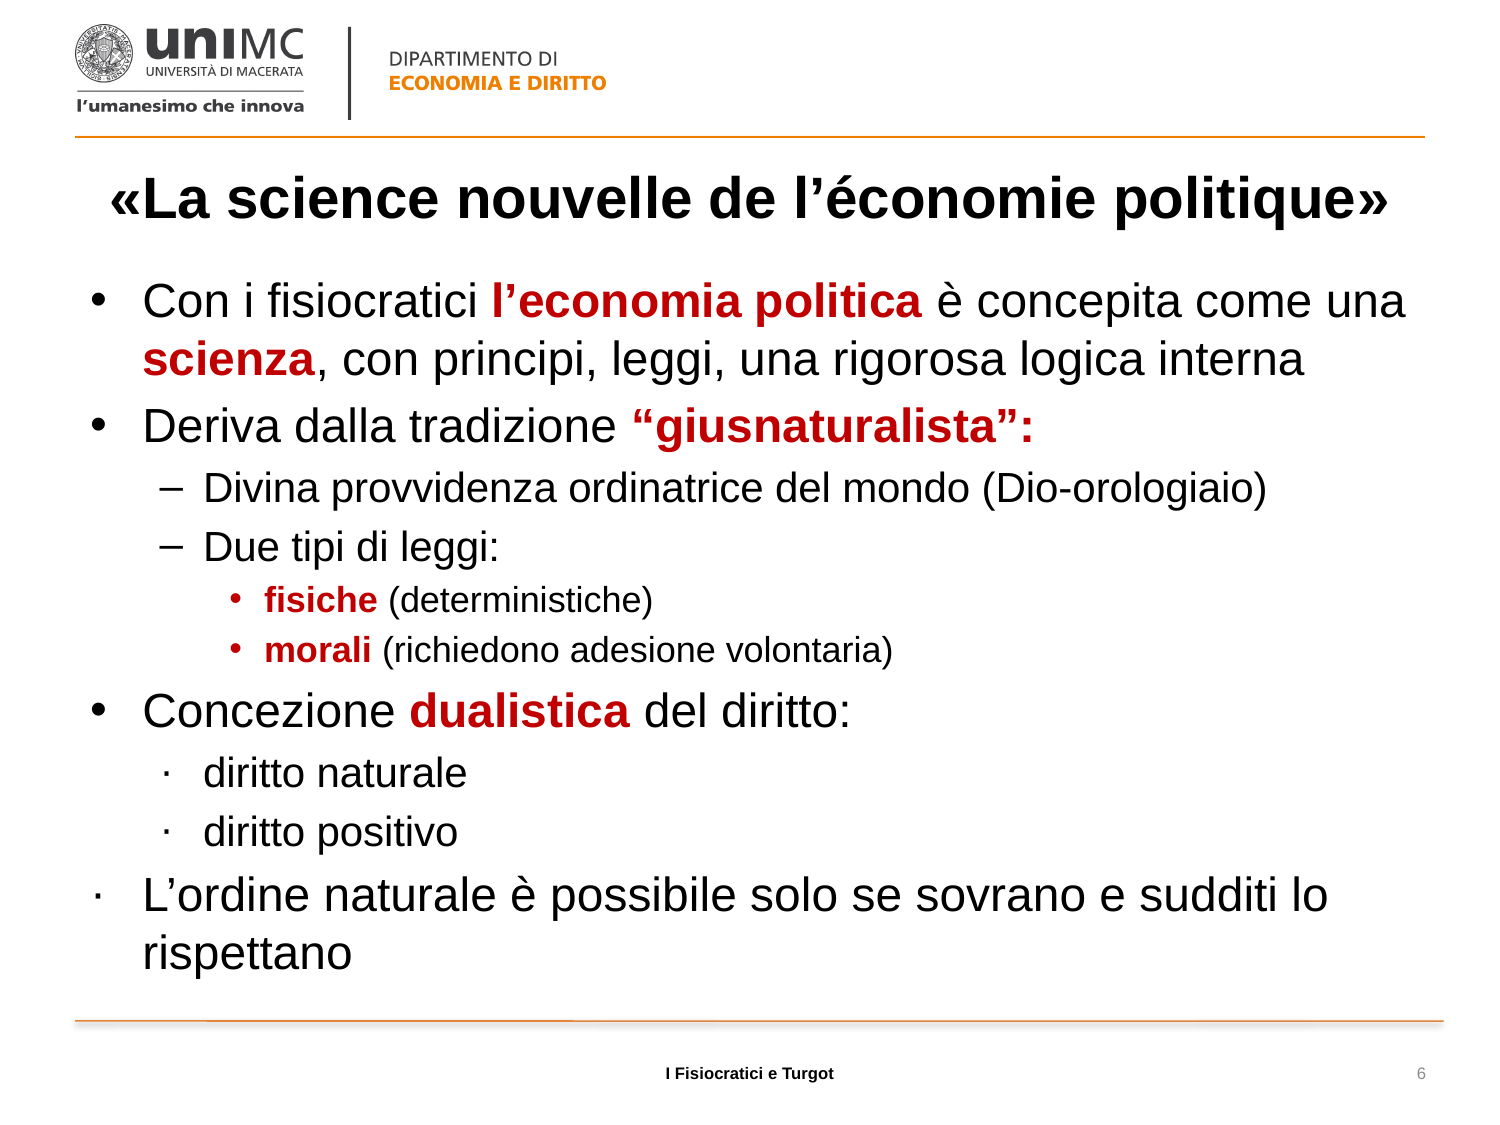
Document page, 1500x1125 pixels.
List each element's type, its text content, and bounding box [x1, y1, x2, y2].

list Con i fisiocratici l’economia politica è concepita come una scienza, con principi, leggi, una rigorosa logica interna Deriva dalla tradizione “giusnaturalista”: Divina provvidenza ordinatrice del mondo (Dio-orologiaio) Due tipi di leggi: fisiche (deterministiche) morali (richiedono adesione volontaria) Concezione dualistica del diritto: diritto naturale diritto positivo L’ordine naturale è possibile solo se sovrano e sudditi lo rispettano [75, 262, 1425, 1005]
footer I Fisiocratici e Turgot [512, 1042, 988, 1103]
picture [75, 24, 1425, 138]
title «La science nouvelle de l’économie politique» [75, 149, 1425, 241]
slide_number 6 [1091, 1042, 1442, 1103]
